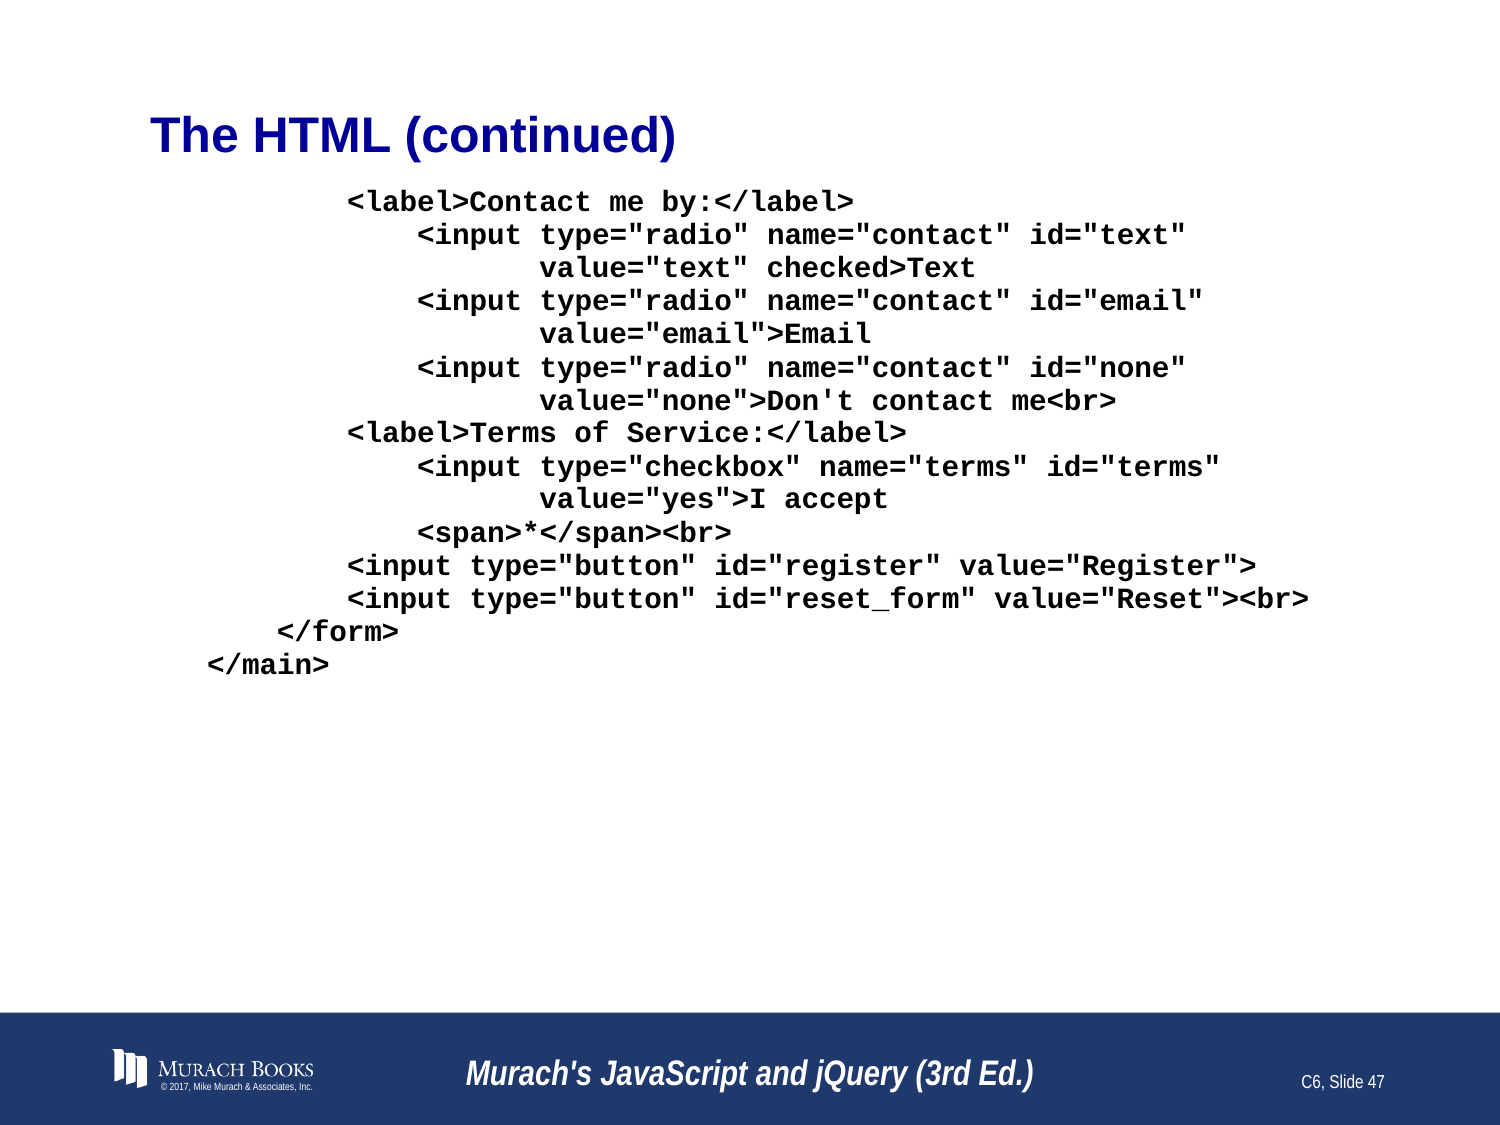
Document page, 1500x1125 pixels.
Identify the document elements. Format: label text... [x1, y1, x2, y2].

slide_number Murach's JavaScript and jQuery (3rd Ed.) [463, 1025, 1050, 1100]
slide_number C6, Slide 47 [1087, 1025, 1400, 1100]
footer © 2017, Mike Murach & Associates, Inc. [12, 1025, 463, 1100]
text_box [149, 187, 1350, 942]
title The HTML (continued) [150, 102, 1350, 164]
